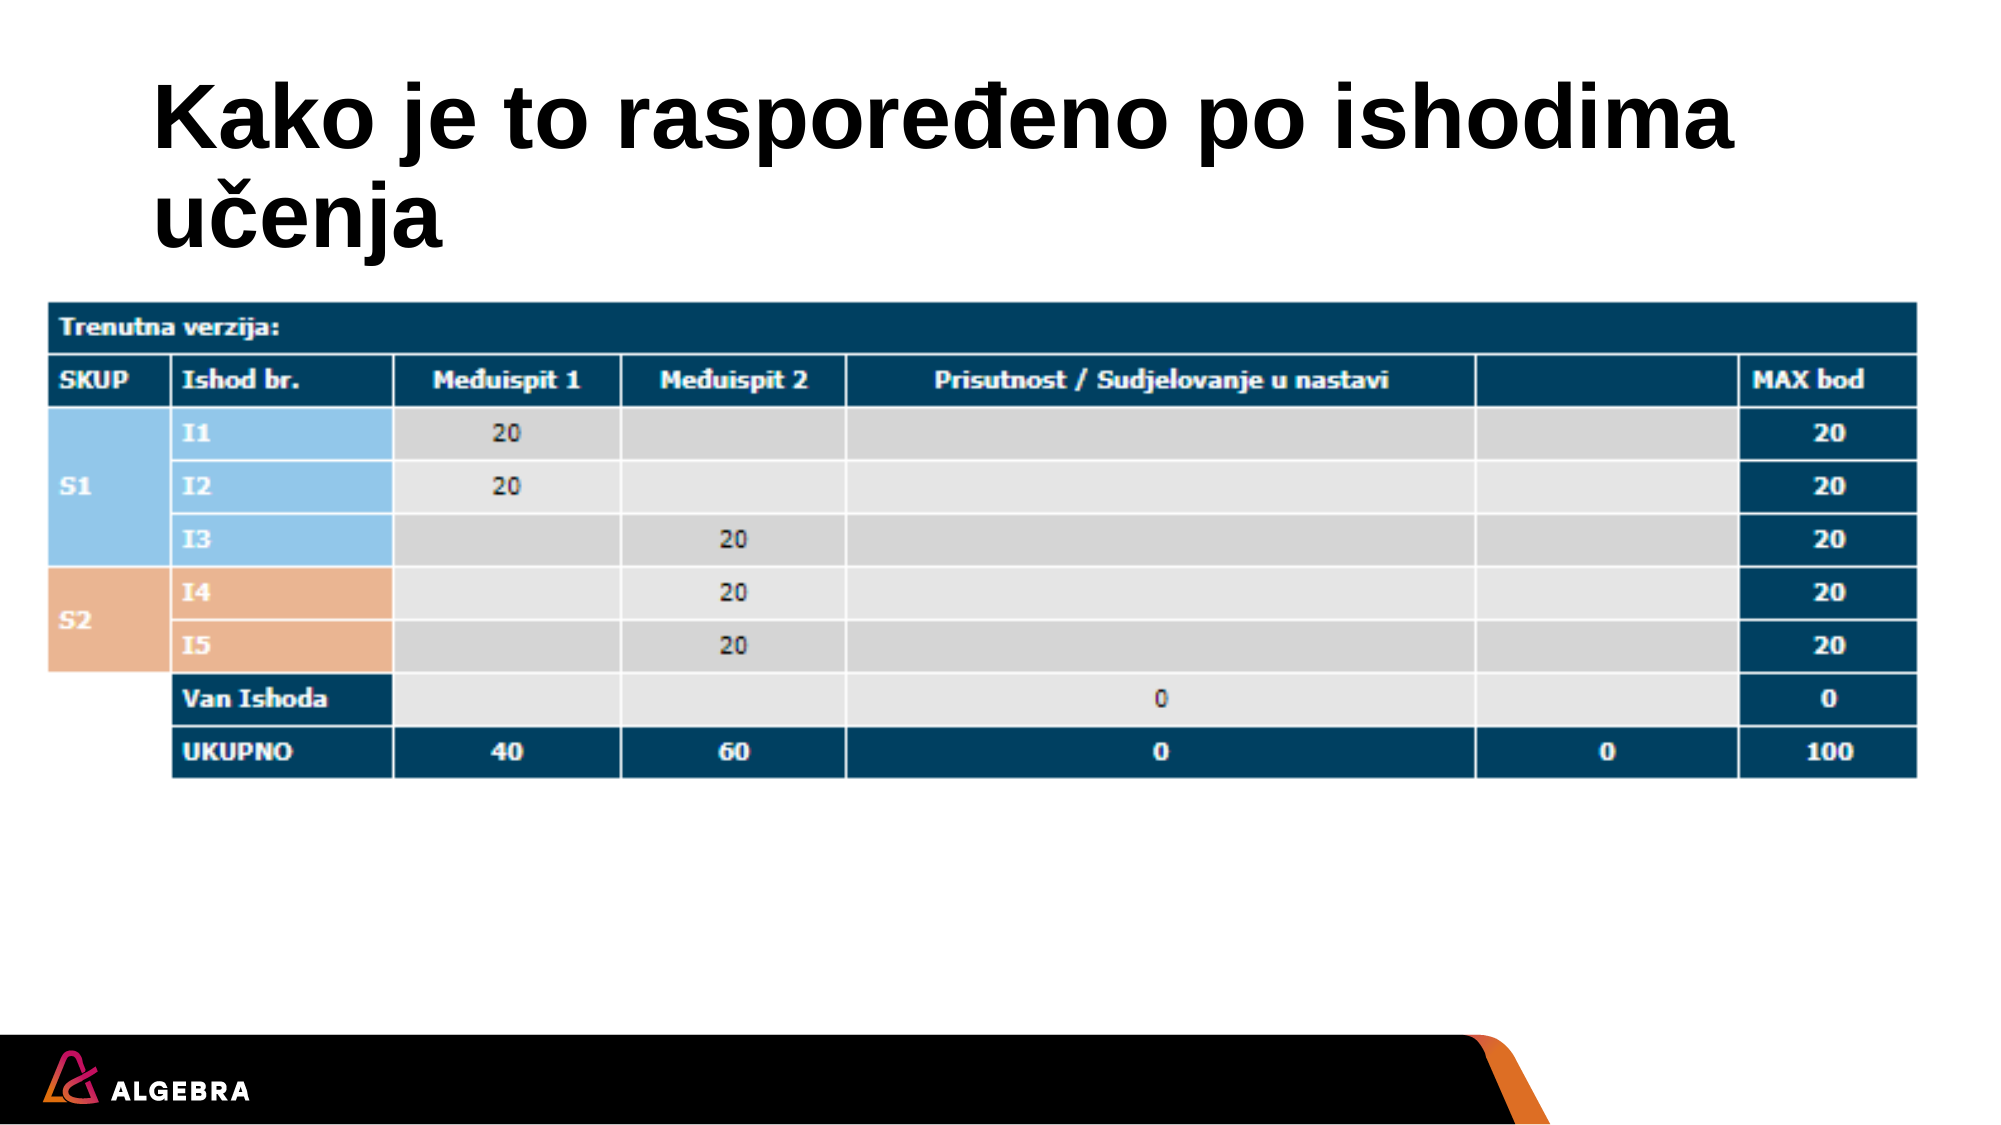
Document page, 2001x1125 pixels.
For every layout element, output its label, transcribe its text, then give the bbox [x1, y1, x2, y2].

title Kako je to raspoređeno po ishodima učenja [137, 59, 1863, 278]
picture [44, 293, 1943, 799]
picture [0, 1034, 1733, 1125]
